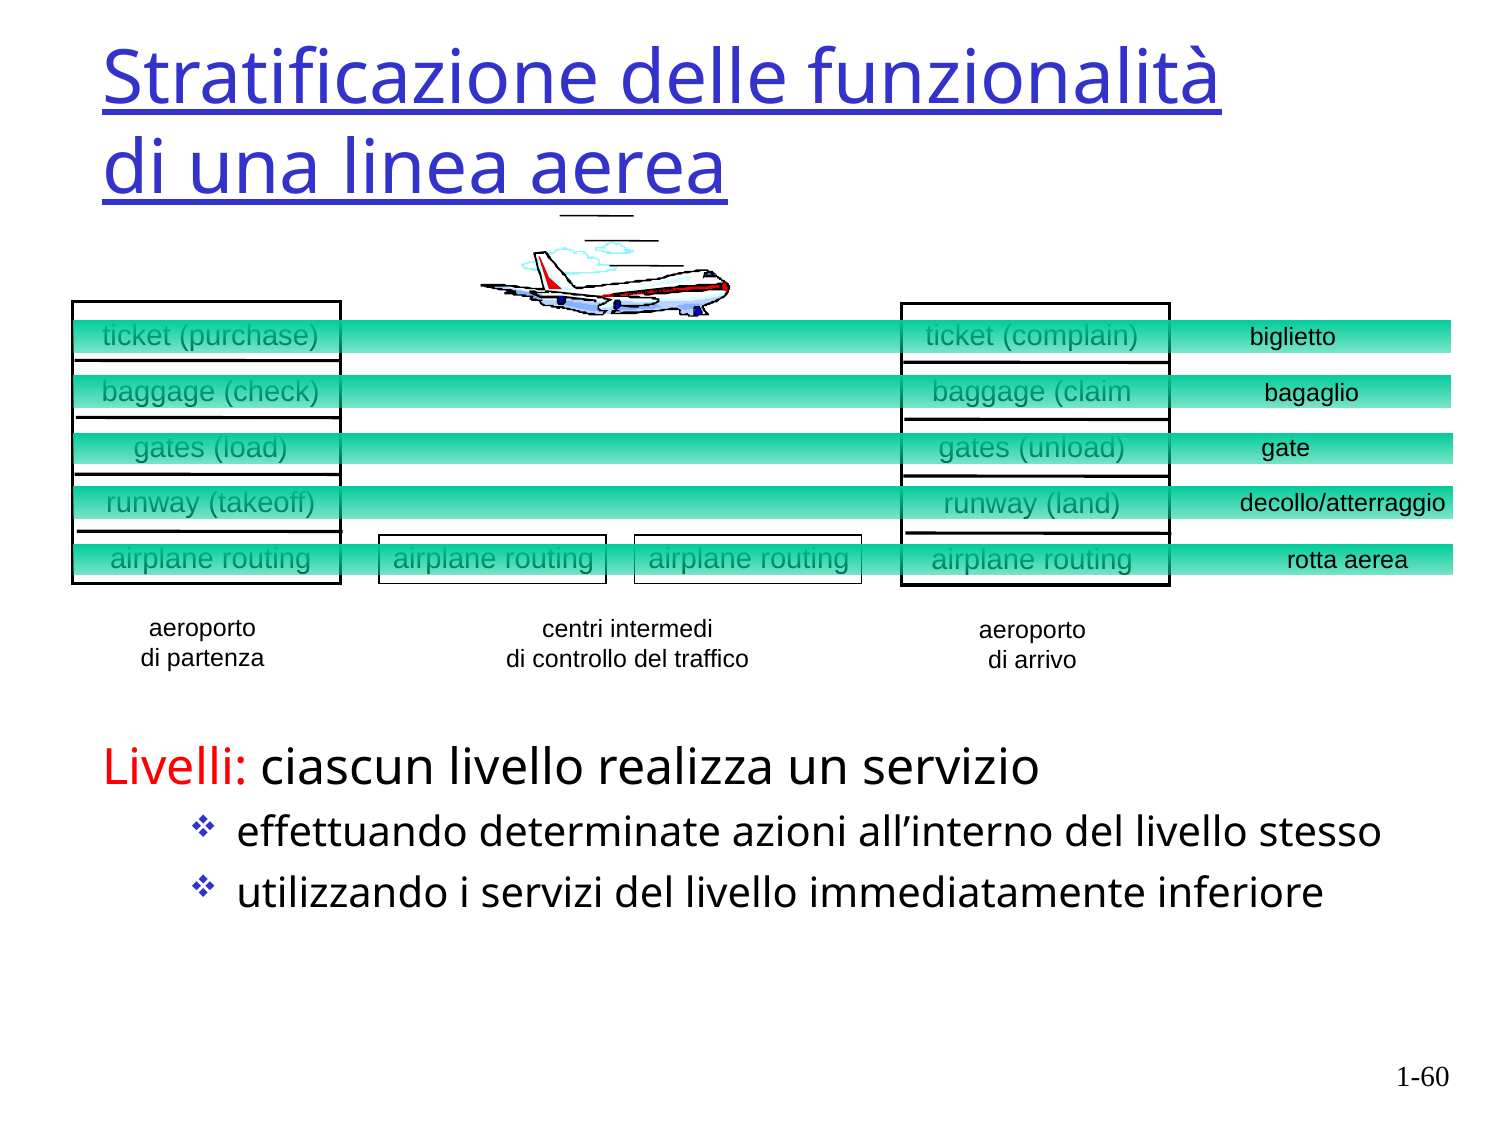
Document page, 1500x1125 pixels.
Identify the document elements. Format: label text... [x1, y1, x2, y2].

list Livelli: ciascun livello realizza un servizio effettuando determinate azioni all’interno del livello stesso utilizzando i servizi del livello immediatamente inferiore [87, 726, 1401, 1017]
title Stratificazione delle funzionalità di una linea aerea [87, 24, 1363, 213]
slide_number 1-60 [1362, 1049, 1465, 1125]
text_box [71, 215, 1462, 681]
